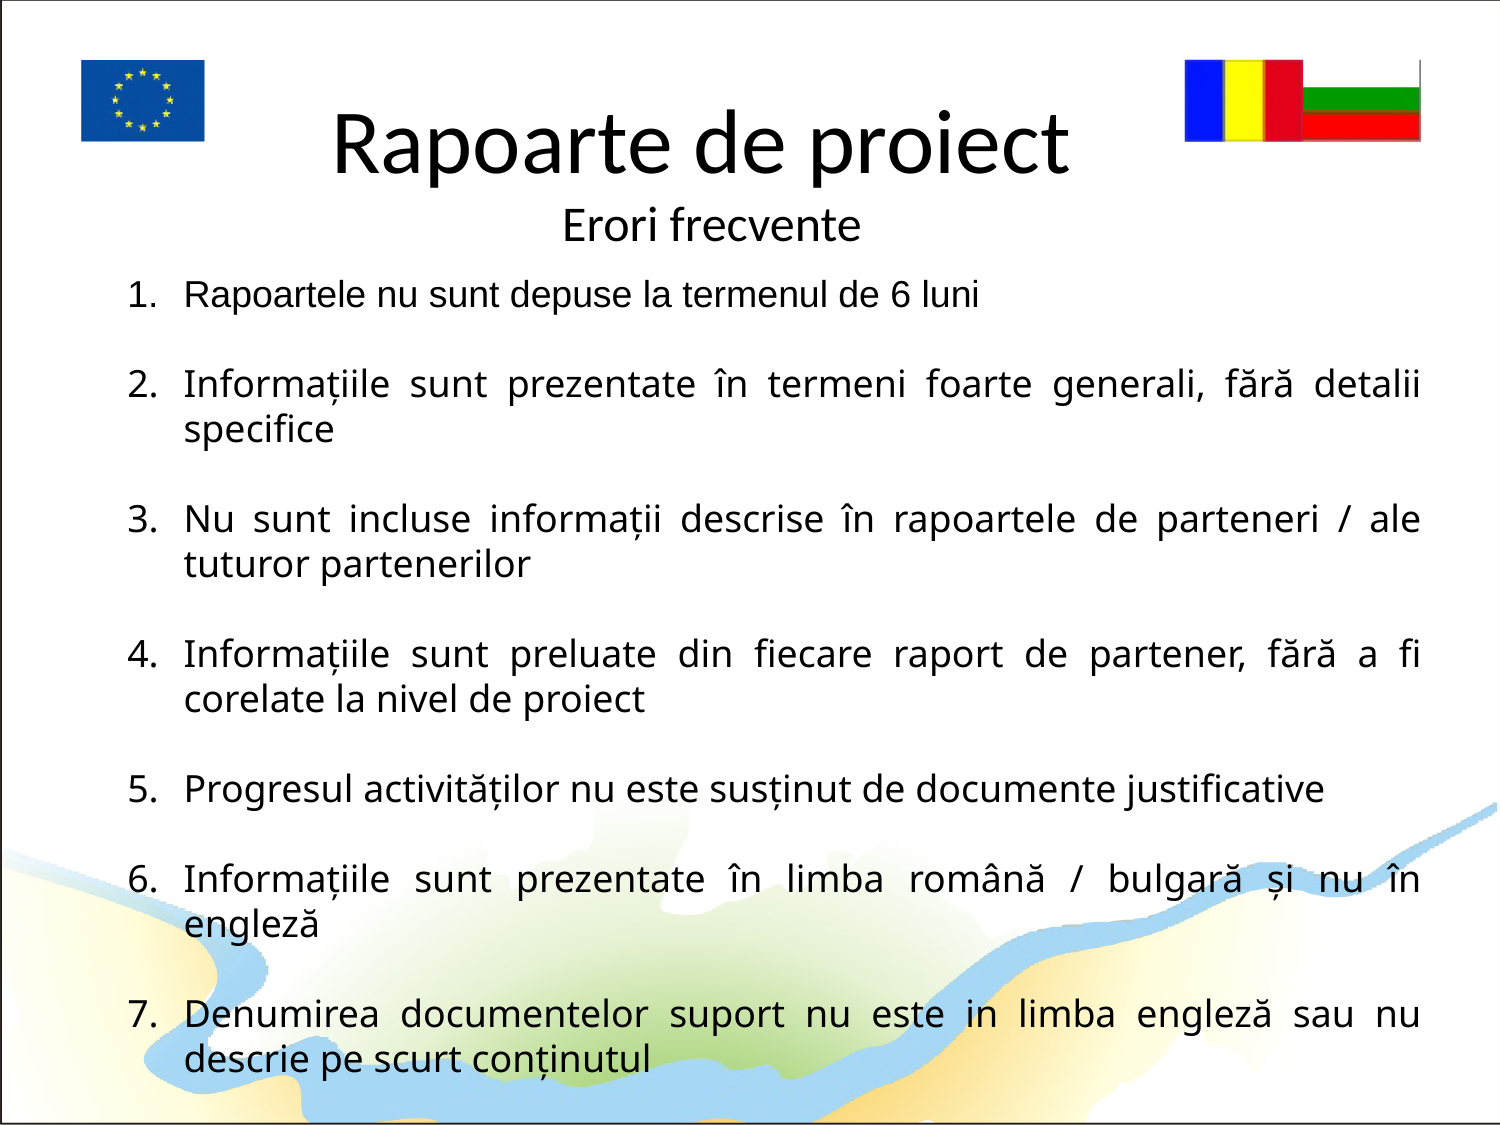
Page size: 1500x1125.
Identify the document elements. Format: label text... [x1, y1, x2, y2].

text_box Rapoartele nu sunt depuse la termenul de 6 luni Informațiile sunt prezentate în termeni foarte generali, fără detalii specifice Nu sunt incluse informații descrise în rapoartele de parteneri / ale tuturor partenerilor Informațiile sunt preluate din fiecare raport de partener, fără a fi corelate la nivel de proiect Progresul activităților nu este susținut de documente justificative Informațiile sunt prezentate în limba română / bulgară și nu în engleză Denumirea documentelor suport nu este in limba engleză sau nu descrie pe scurt conținutul Același document este încărcat în eMS de mai multe ori [112, 262, 1438, 1125]
title Rapoarte de proiect Erori frecvente [36, 136, 1388, 197]
picture [0, 0, 1500, 1125]
